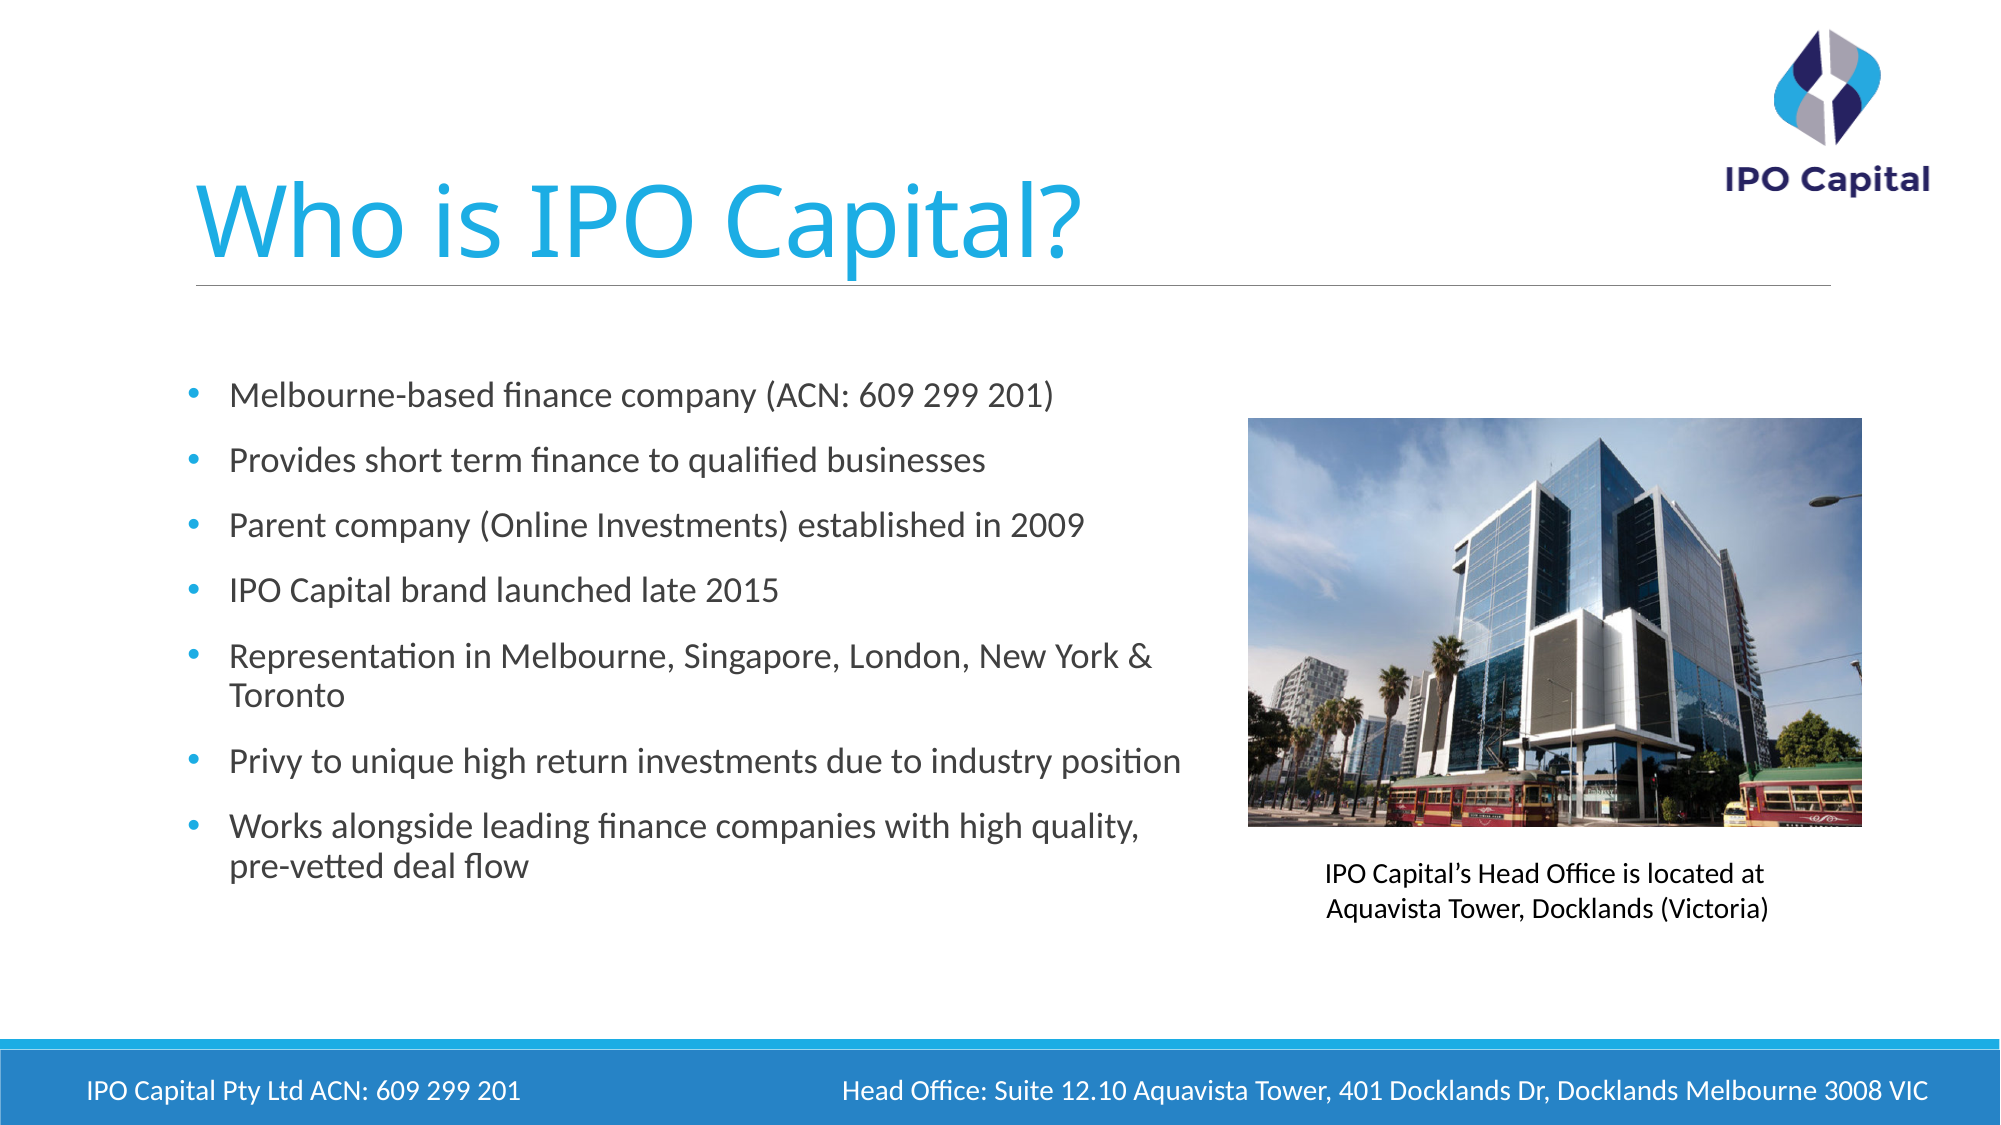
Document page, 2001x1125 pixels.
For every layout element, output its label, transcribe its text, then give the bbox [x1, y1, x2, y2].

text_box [1684, 0, 1963, 209]
text_box IPO Capital Pty Ltd ACN: 609 299 201 Head Office: Suite 12.10 Aquavista Tower, 401 Docklands Dr, Docklands Melbourne 3008 VIC [71, 1063, 1955, 1114]
title Who is IPO Capital? [180, 47, 1830, 285]
list Melbourne-based finance company (ACN: 609 299 201) Provides short term finance to qualified businesses Parent company (Online Investments) established in 2009 IPO Capital brand launched late 2015 Representation in Melbourne, Singapore, London, New York & Toronto Privy to unique high return investments due to industry position Works alongside leading finance companies with high quality, pre-vetted deal flow [145, 368, 1192, 903]
picture [1248, 418, 1863, 828]
text_box IPO Capital’s Head Office is located at Aquavista Tower, Docklands (Victoria) [1248, 846, 1848, 932]
